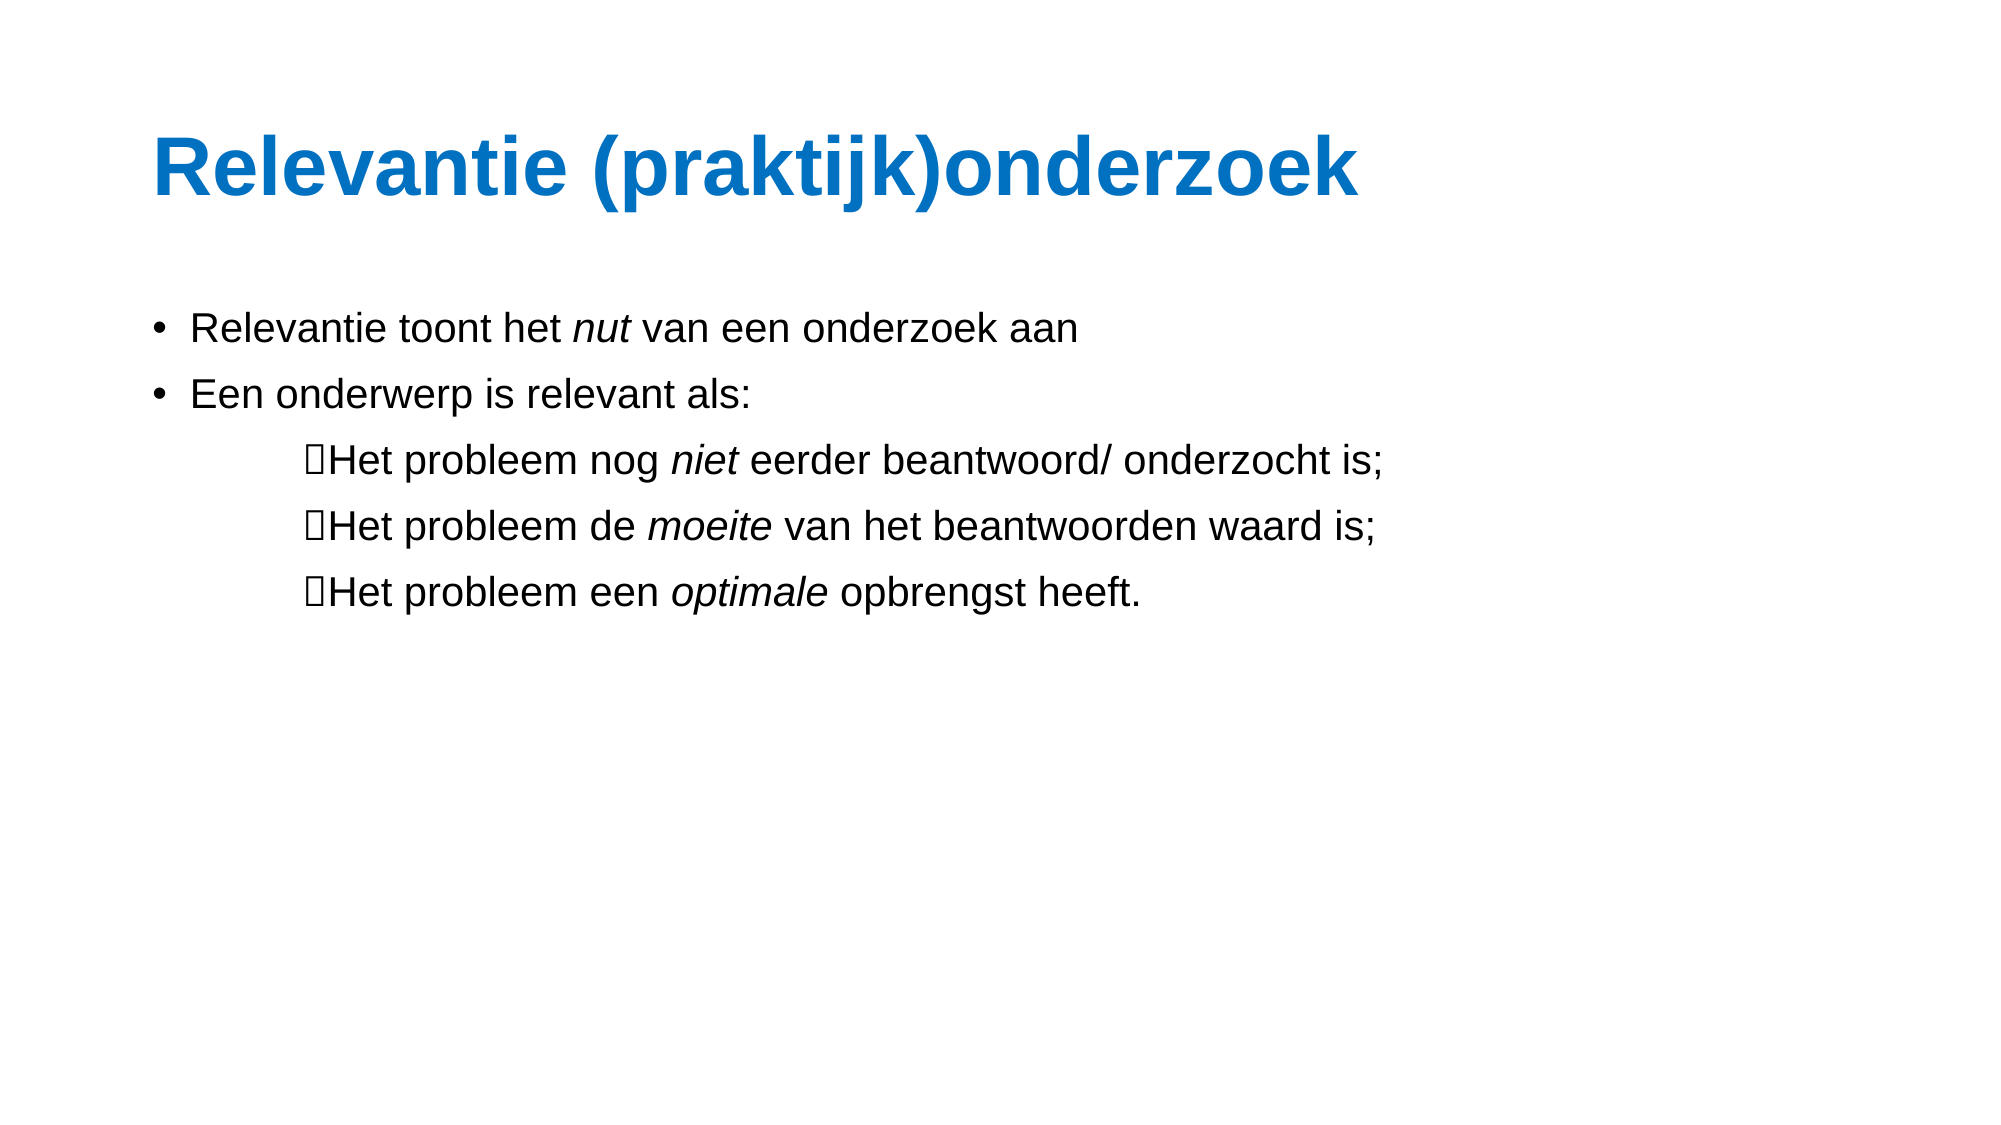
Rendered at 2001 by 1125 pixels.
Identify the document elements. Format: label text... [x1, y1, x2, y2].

title Relevantie (praktijk)onderzoek [137, 59, 1863, 278]
list Relevantie toont het nut van een onderzoek aan Een onderwerp is relevant als: Het probleem nog niet eerder beantwoord/ onderzocht is; Het probleem de moeite van het beantwoorden waard is; Het probleem een optimale opbrengst heeft. [137, 299, 1863, 1014]
